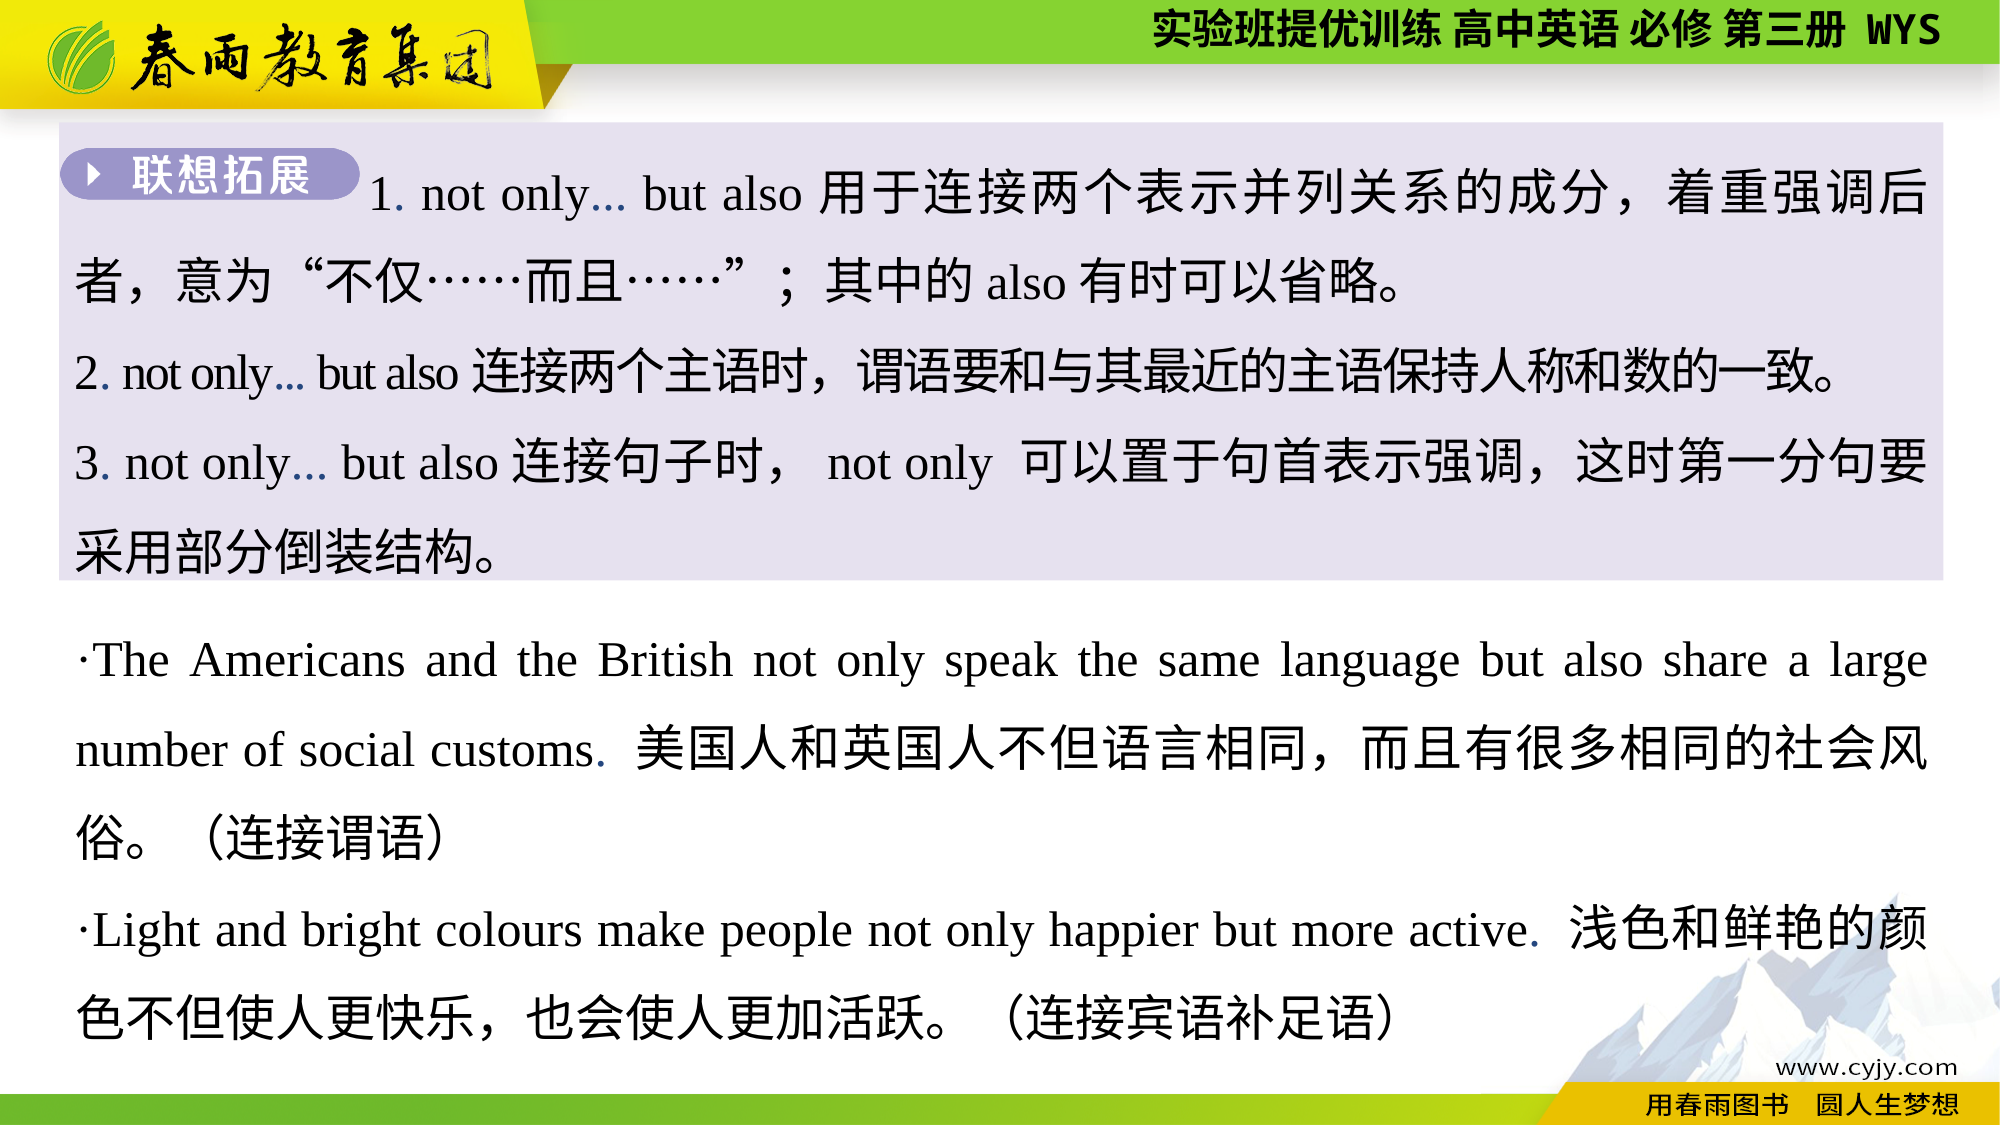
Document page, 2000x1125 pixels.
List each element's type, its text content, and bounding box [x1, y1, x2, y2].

text_box ·The Americans and the British not only speak the same language but also share a large number of social customs. 美国人和英国人不但语言相同，而且有很多相同的社会风俗。（连接谓语） ·Light and bright colours make people not only happier but more active. 浅色和鲜艳的颜色不但使人更快乐，也会使人更加活跃。（连接宾语补足语） [60, 589, 1944, 1054]
list 1. not only... but also用于连接两个表示并列关系的成分，着重强调后者，意为“不仅……而且……”；其中的also有时可以省略。 2. not only... but also连接两个主语时，谓语要和与其最近的主语保持人称和数的一致。 3. not only... but also连接句子时，not only 可以置于句首表示强调，这时第一分句要采用部分倒装结构。 [59, 122, 1944, 581]
picture [0, 0, 2000, 1125]
